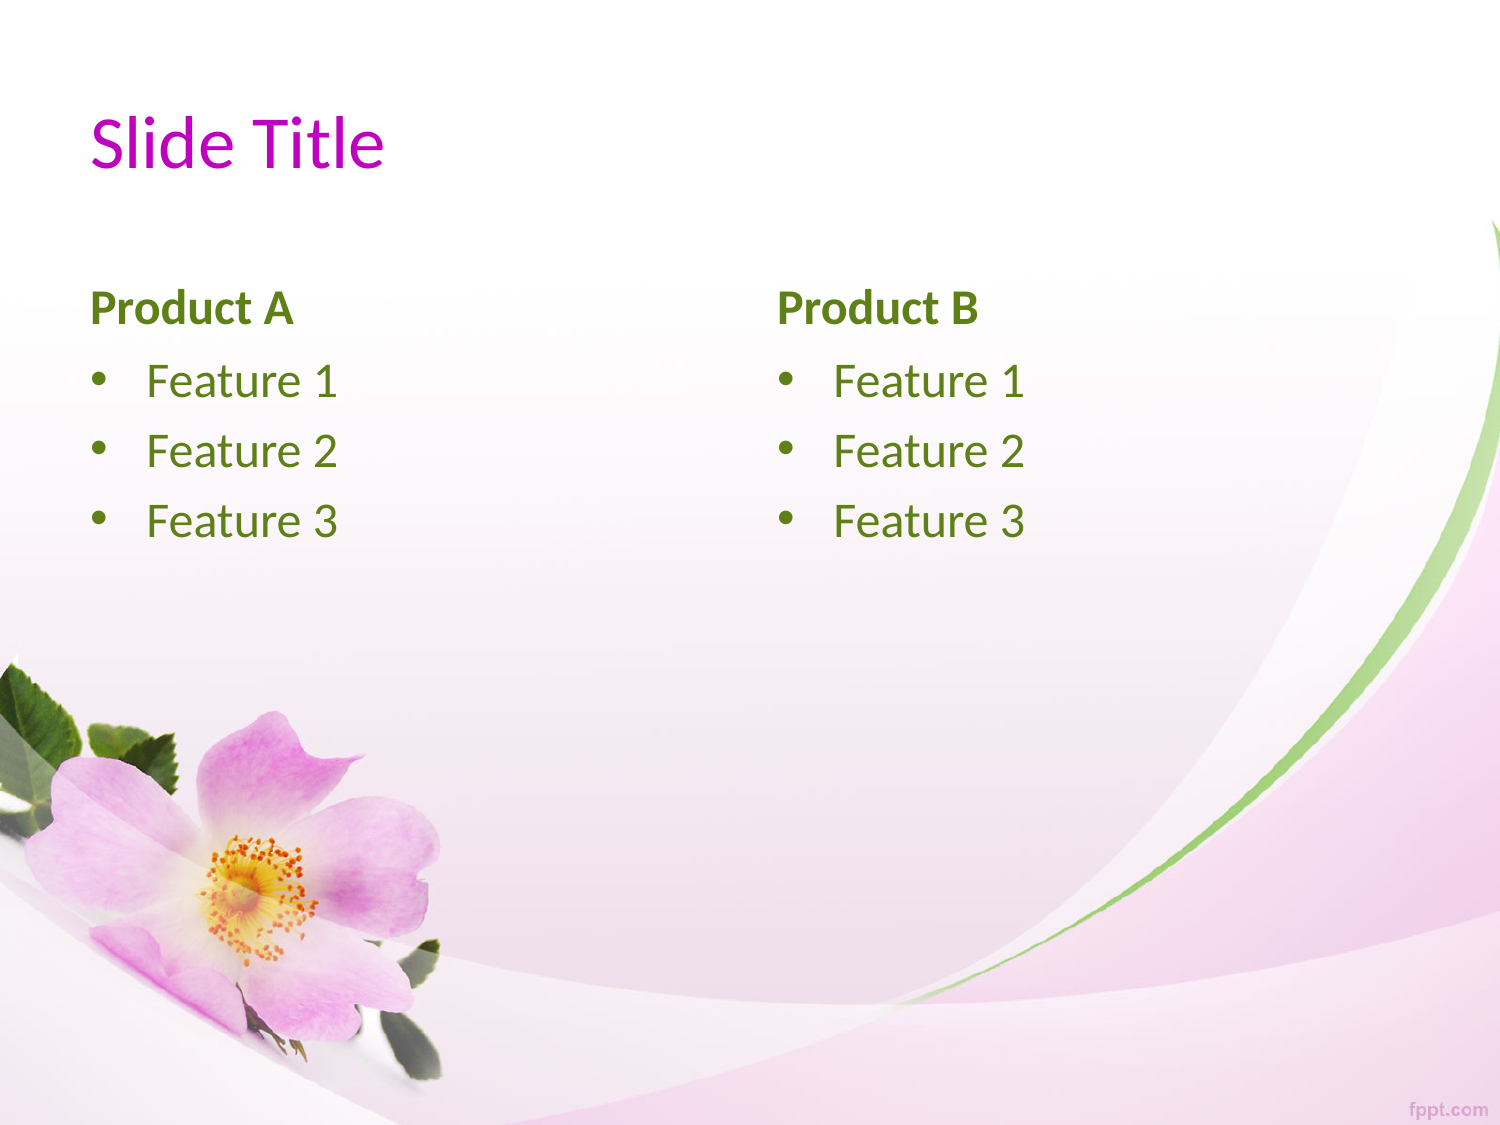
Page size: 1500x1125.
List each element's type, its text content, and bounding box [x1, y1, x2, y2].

list Product B [761, 236, 1425, 340]
title Slide Title [75, 45, 1425, 233]
list Feature 1 Feature 2 Feature 3 [761, 340, 1425, 964]
picture [0, 0, 1500, 1125]
list Feature 1 Feature 2 Feature 3 [75, 340, 738, 964]
list Product A [75, 236, 738, 340]
